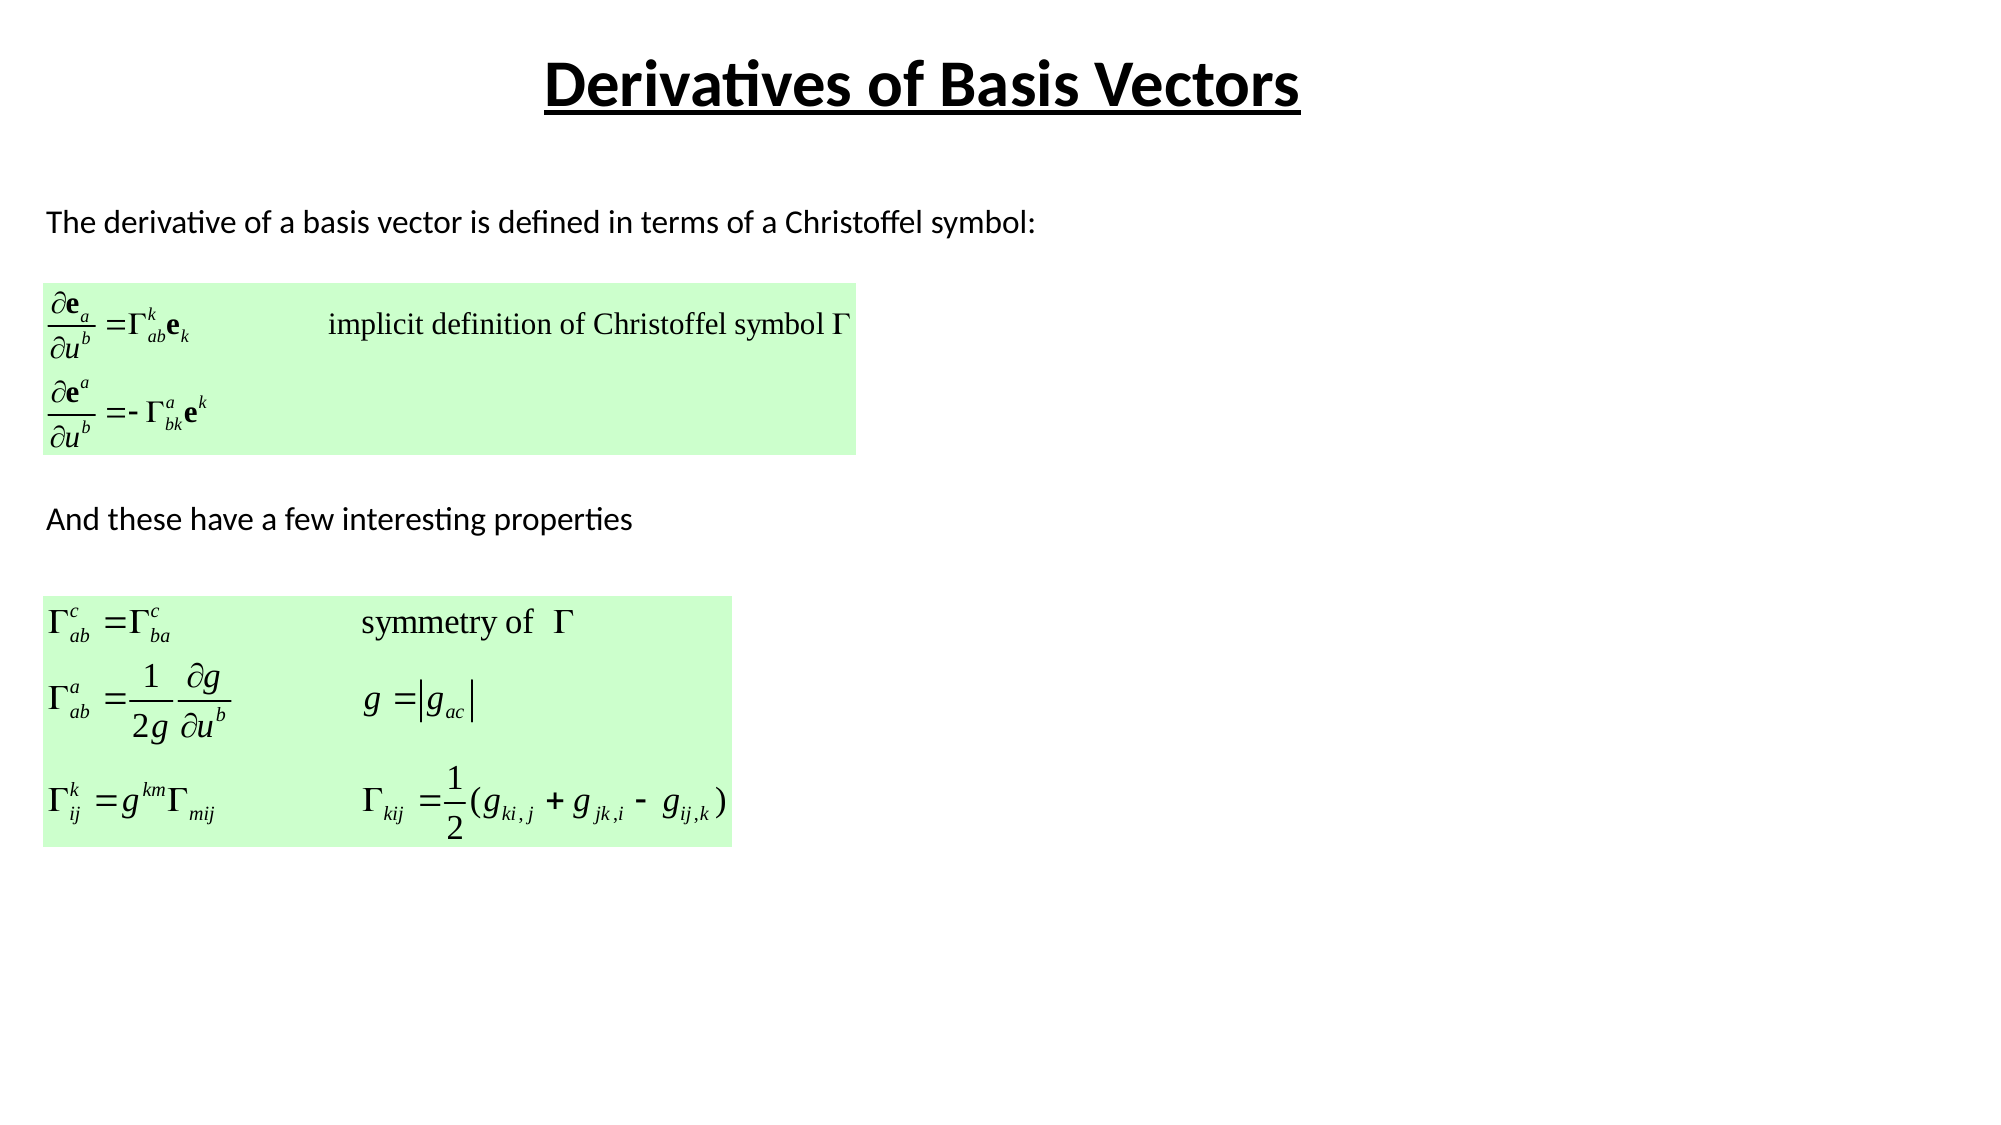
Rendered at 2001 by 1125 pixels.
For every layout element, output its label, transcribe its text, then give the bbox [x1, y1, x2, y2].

text_box Derivatives of Basis Vectors [529, 32, 1317, 127]
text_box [42, 595, 733, 847]
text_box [42, 282, 857, 455]
text_box And these have a few interesting properties [31, 489, 1191, 544]
text_box The derivative of a basis vector is defined in terms of a Christoffel symbol: [31, 193, 1191, 248]
